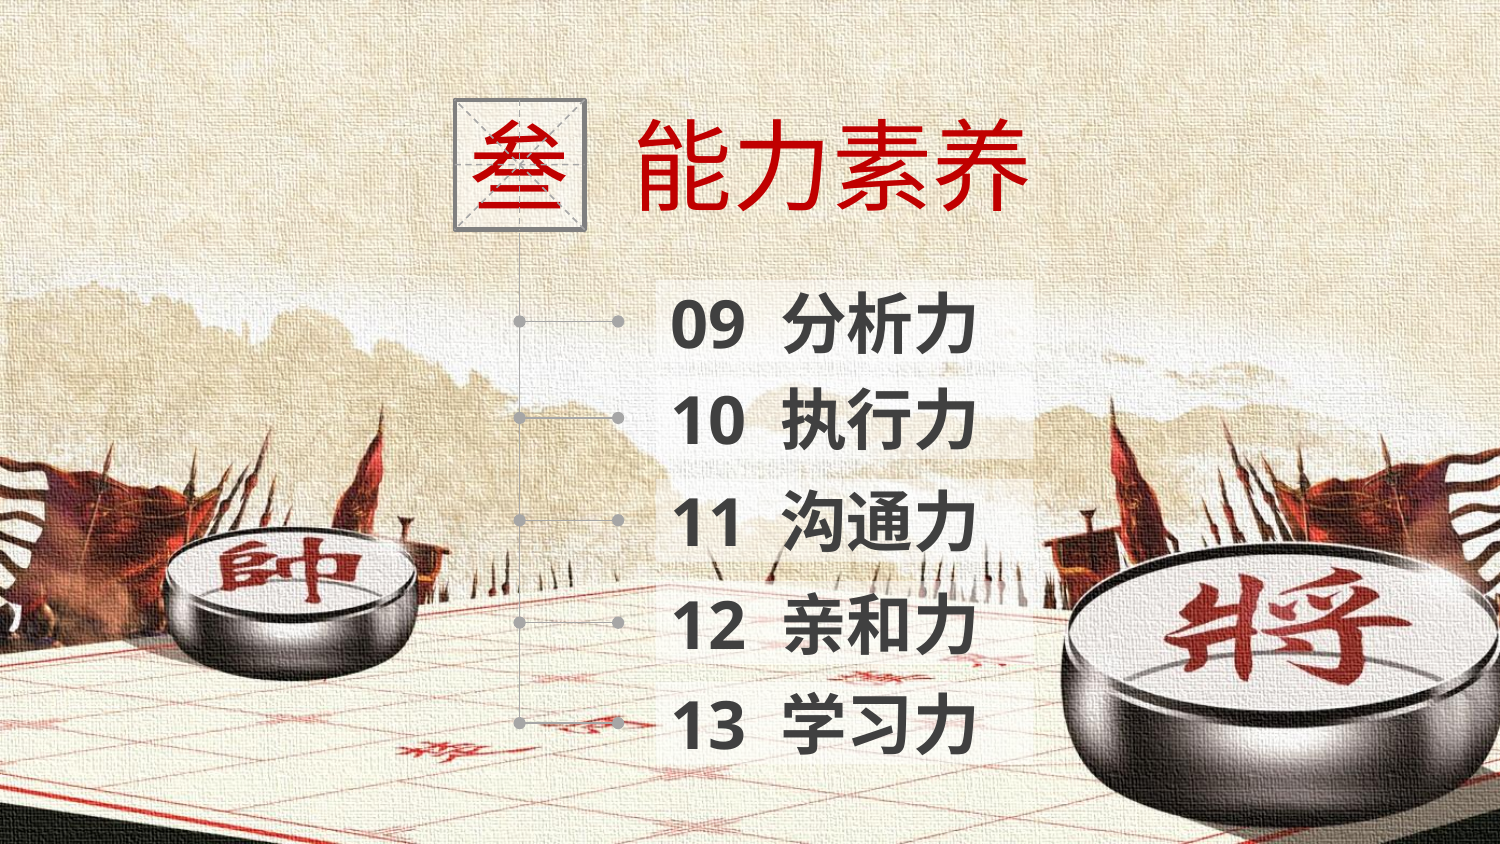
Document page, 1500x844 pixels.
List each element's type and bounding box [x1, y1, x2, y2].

picture [0, 0, 1500, 844]
text_box [454, 99, 585, 230]
